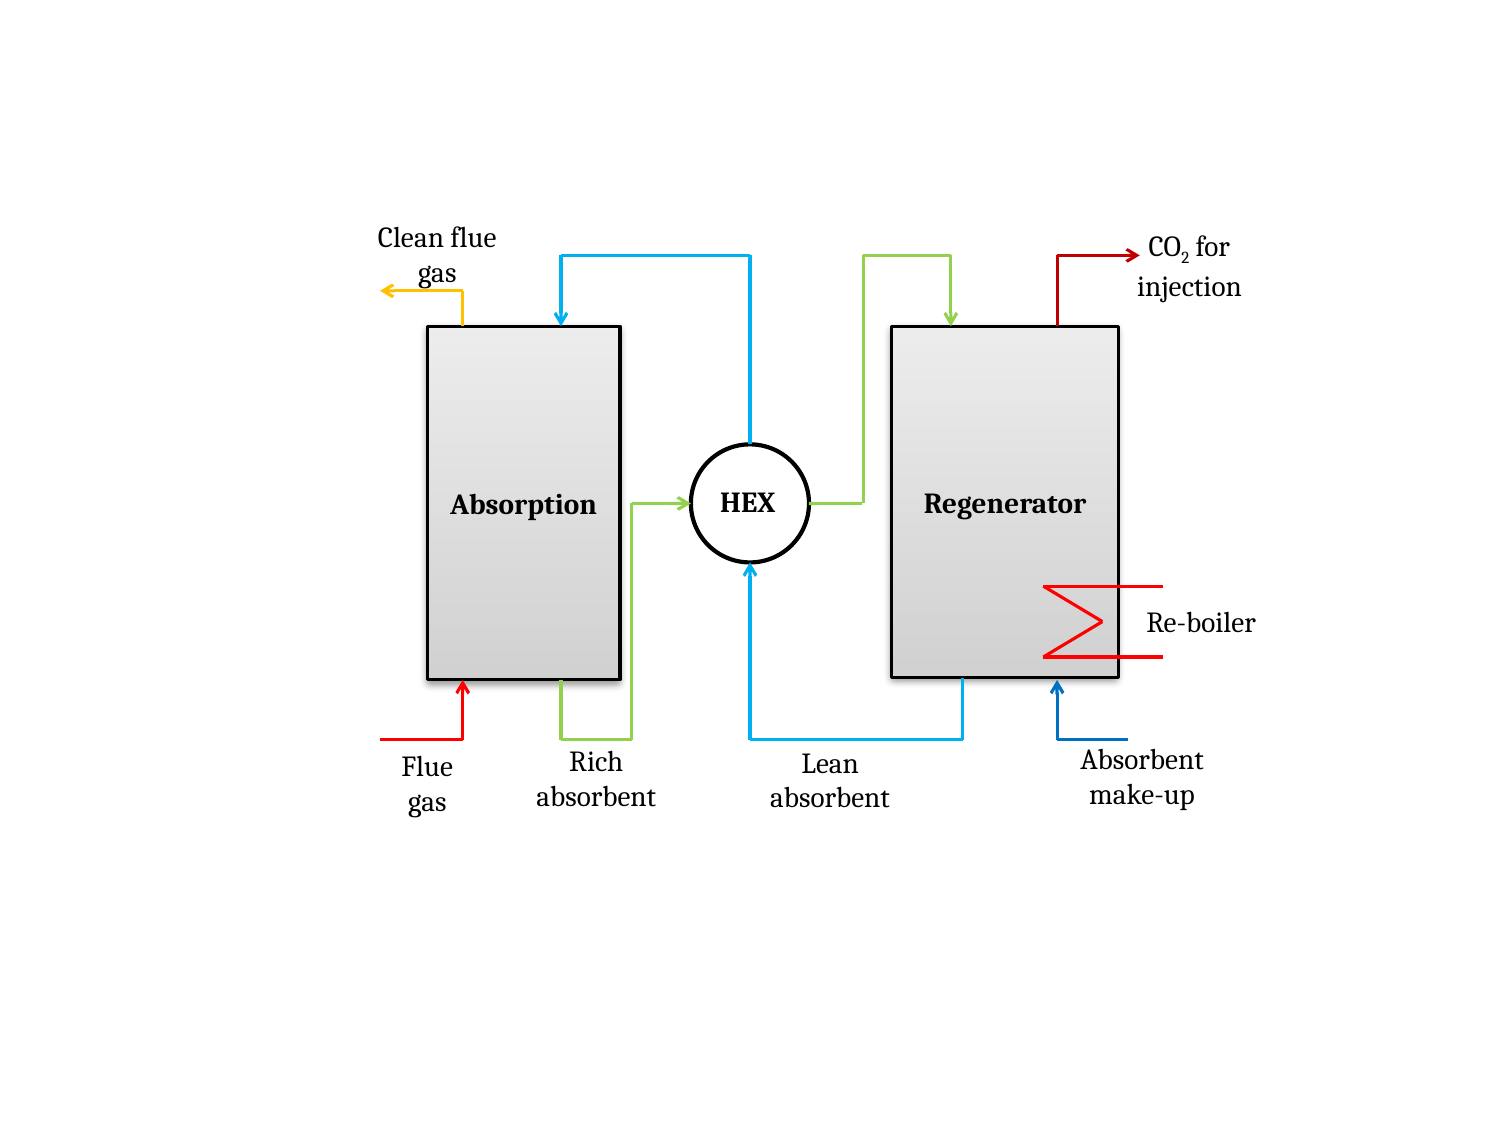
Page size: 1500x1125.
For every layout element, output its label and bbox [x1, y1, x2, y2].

text_box [360, 210, 1287, 826]
